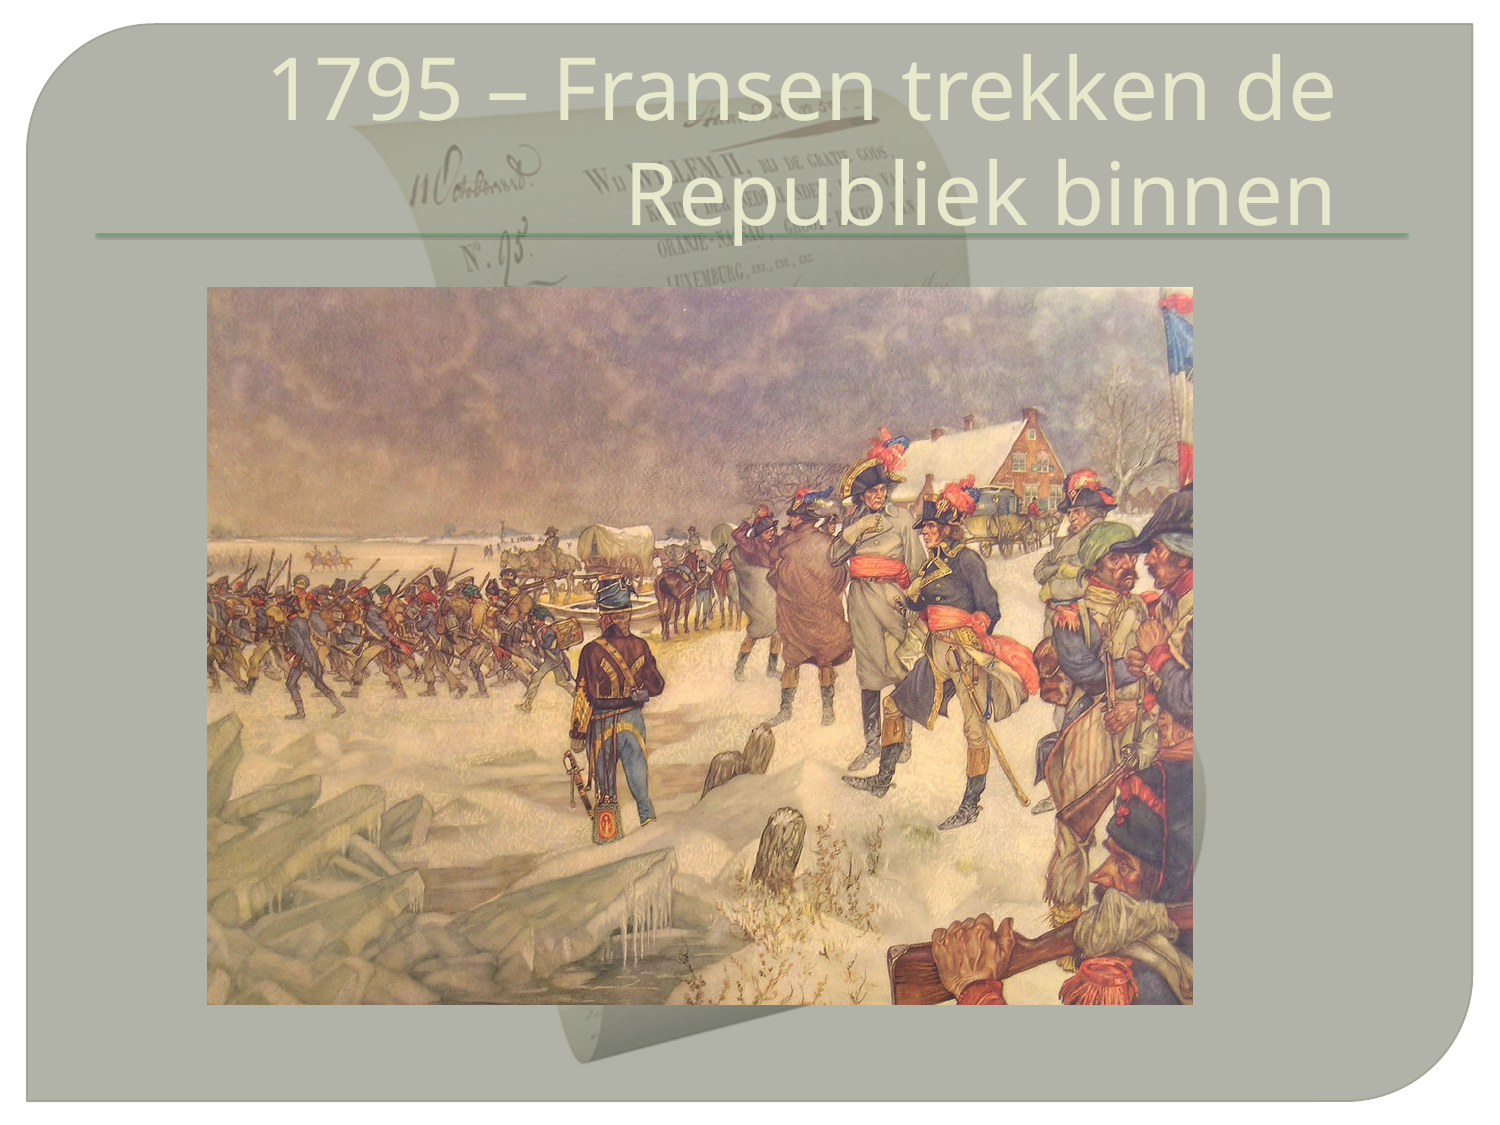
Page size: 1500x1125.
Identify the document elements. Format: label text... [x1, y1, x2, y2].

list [207, 287, 1193, 1006]
text_box [0, 0, 1500, 1125]
title 1795 – Fransen trekken de Republiek binnen [75, 25, 1353, 250]
